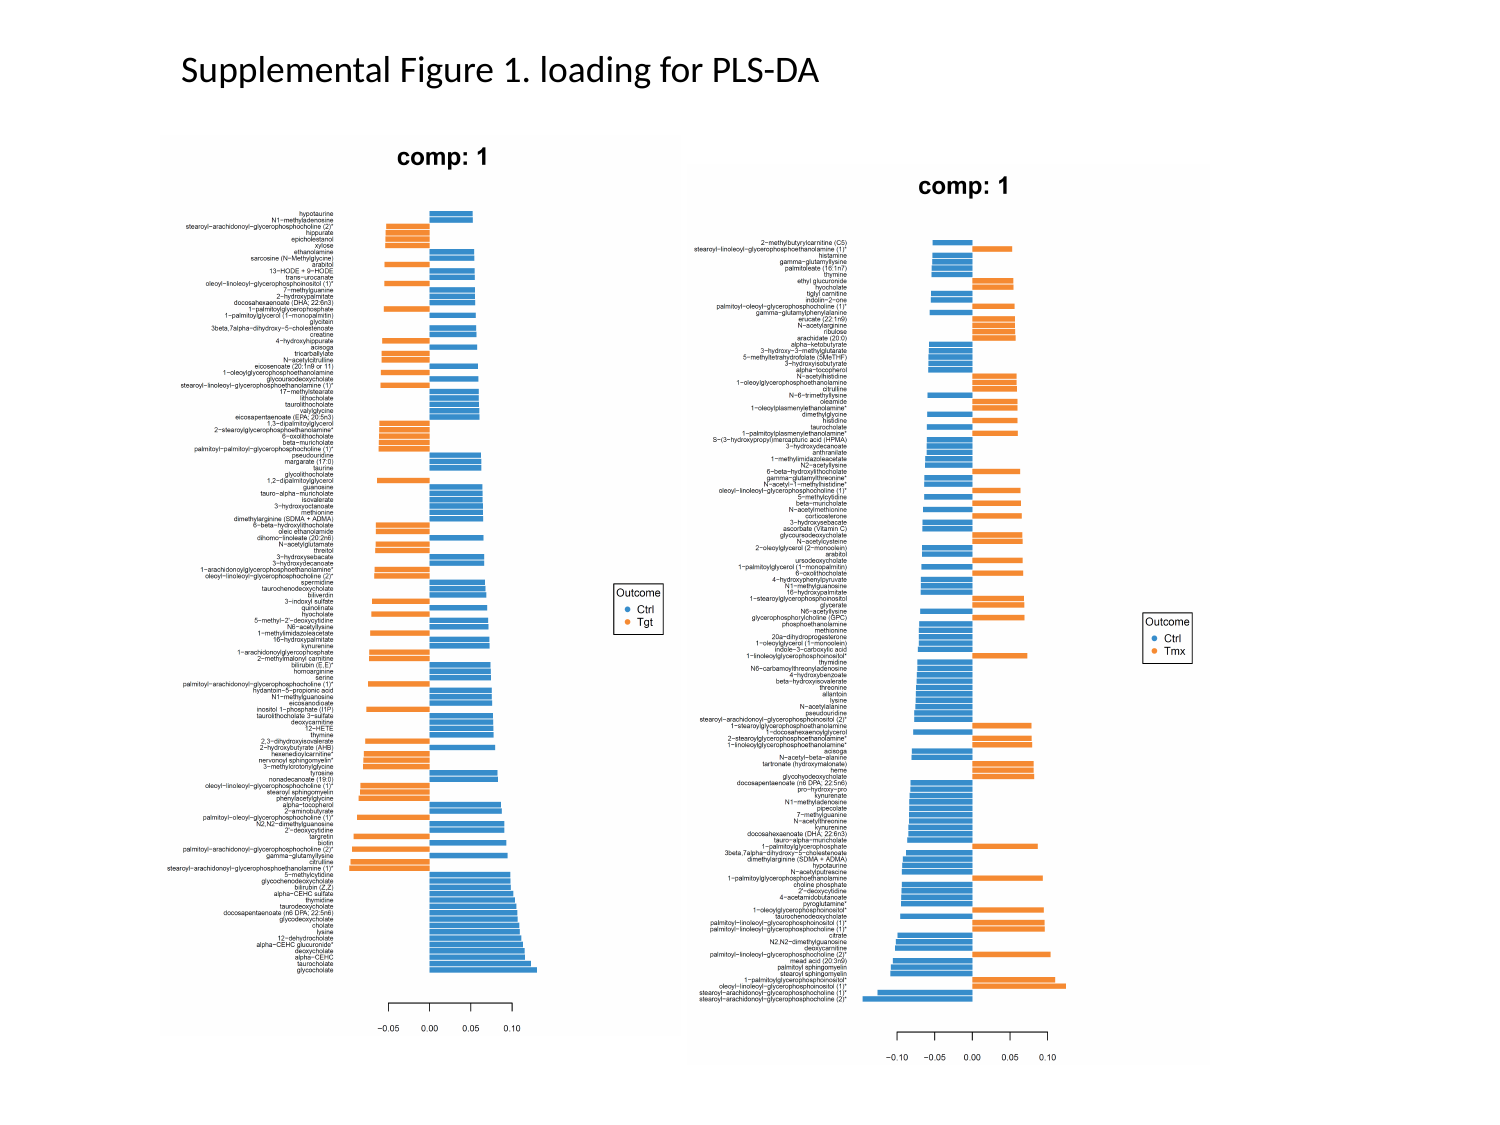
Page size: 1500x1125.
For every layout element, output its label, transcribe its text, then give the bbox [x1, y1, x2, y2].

picture [687, 164, 1210, 1065]
text_box Supplemental Figure 1. loading for PLS-DA [166, 37, 836, 98]
picture [160, 135, 681, 1036]
